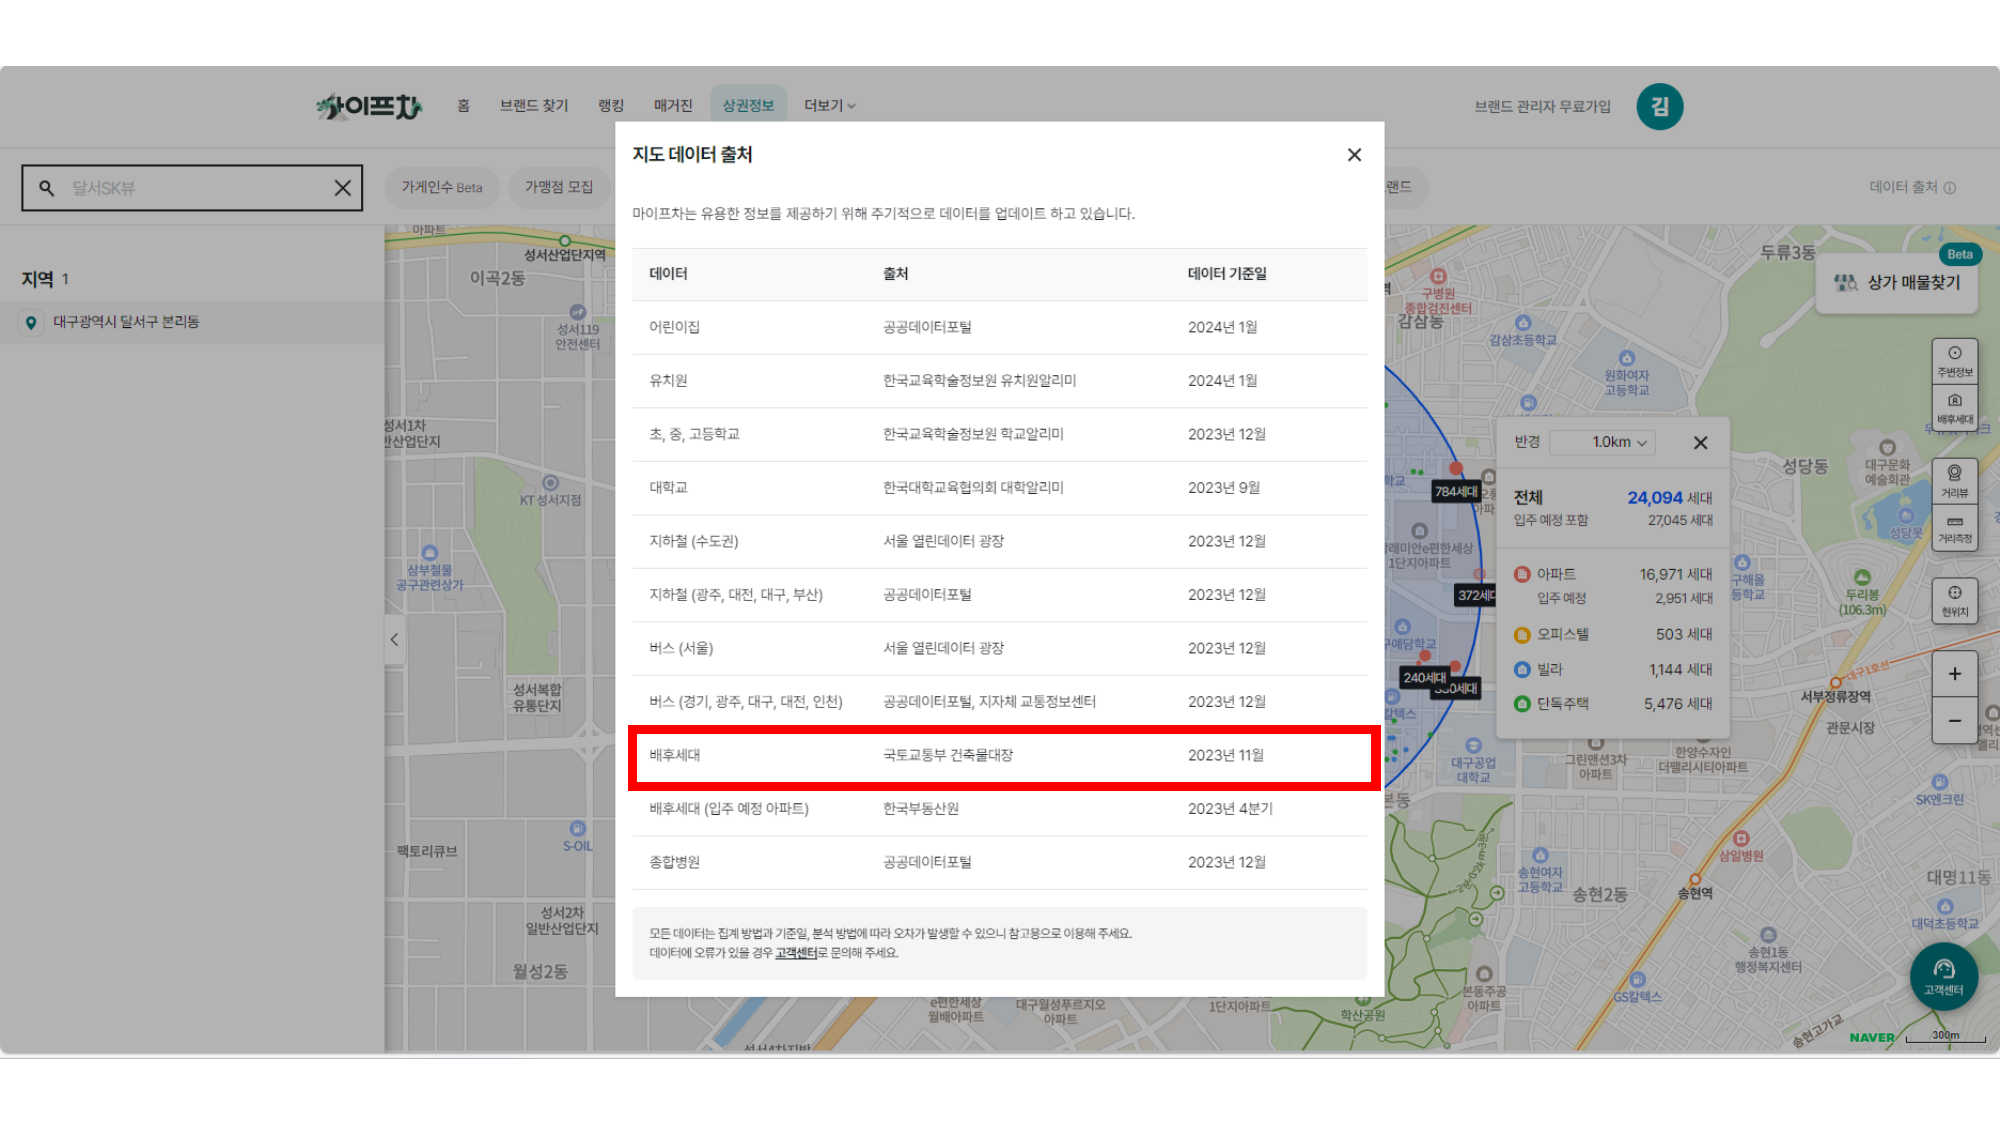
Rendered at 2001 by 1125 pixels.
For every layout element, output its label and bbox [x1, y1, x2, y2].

picture [0, 66, 2000, 1059]
